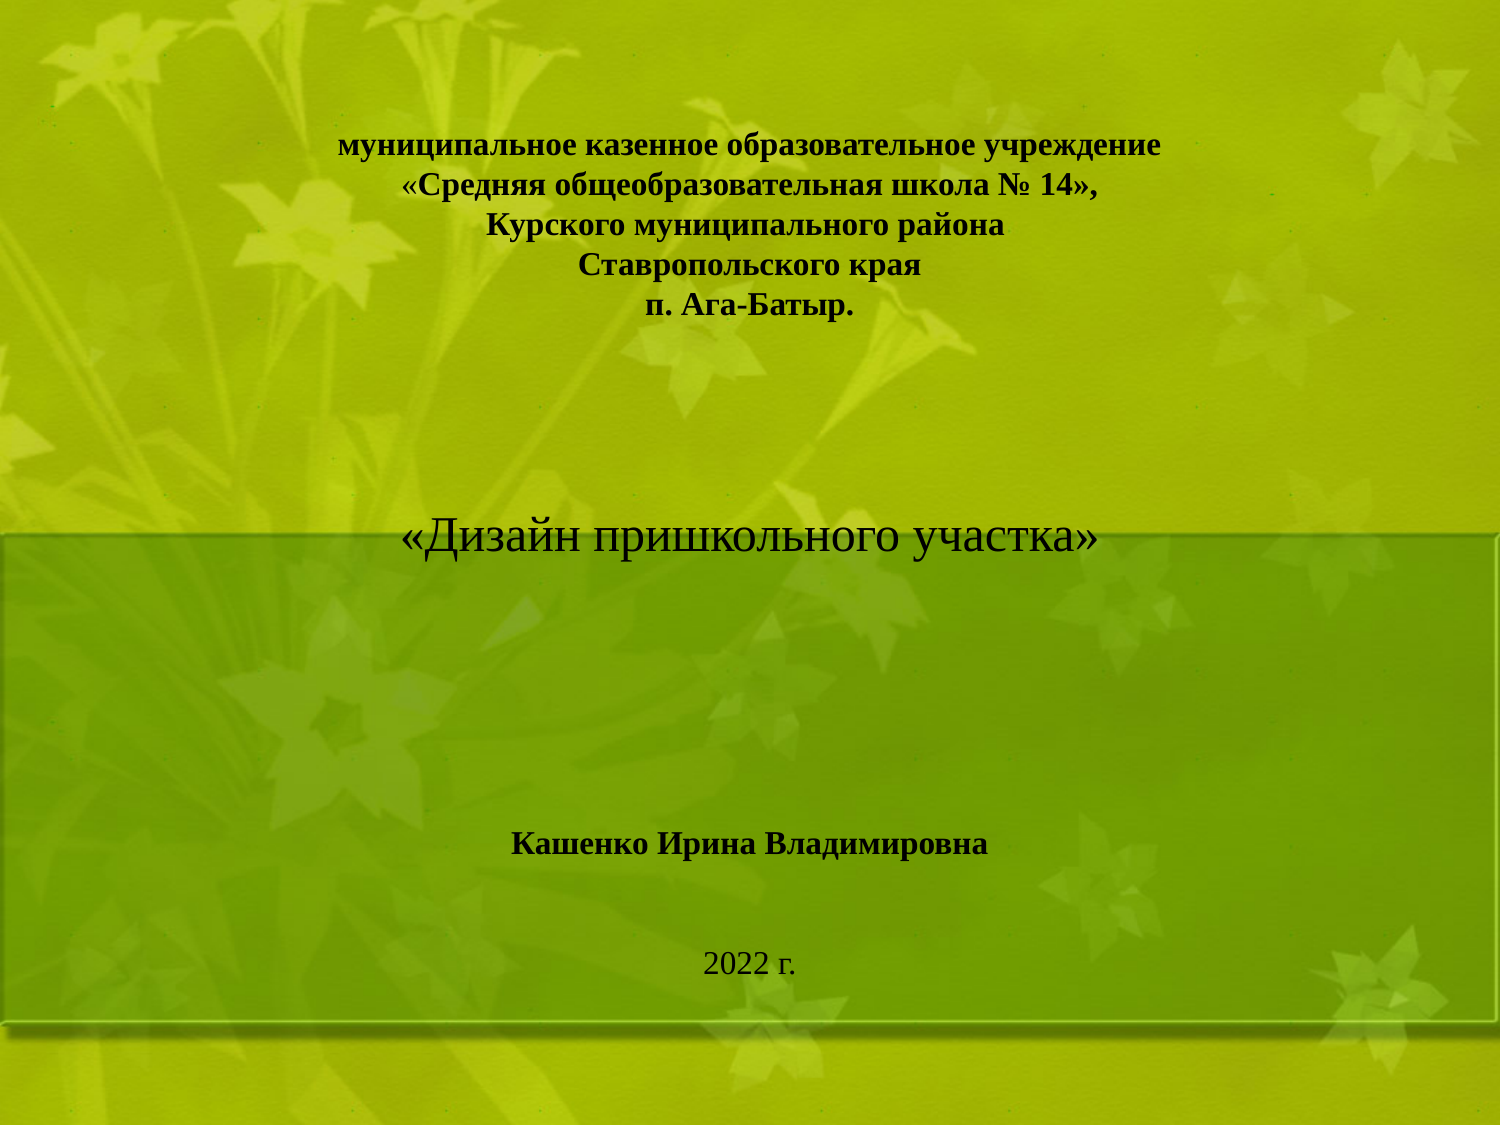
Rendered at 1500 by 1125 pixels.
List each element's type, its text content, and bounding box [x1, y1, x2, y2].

picture [0, 0, 1500, 1125]
title муниципальное казенное образовательное учреждение «Средняя общеобразовательная школа № 14», Курского муниципального района Ставропольского края п. Ага-Батыр. «Дизайн пришкольного участка» Кашенко Ирина Владимировна 2022 г. [112, 433, 1388, 781]
